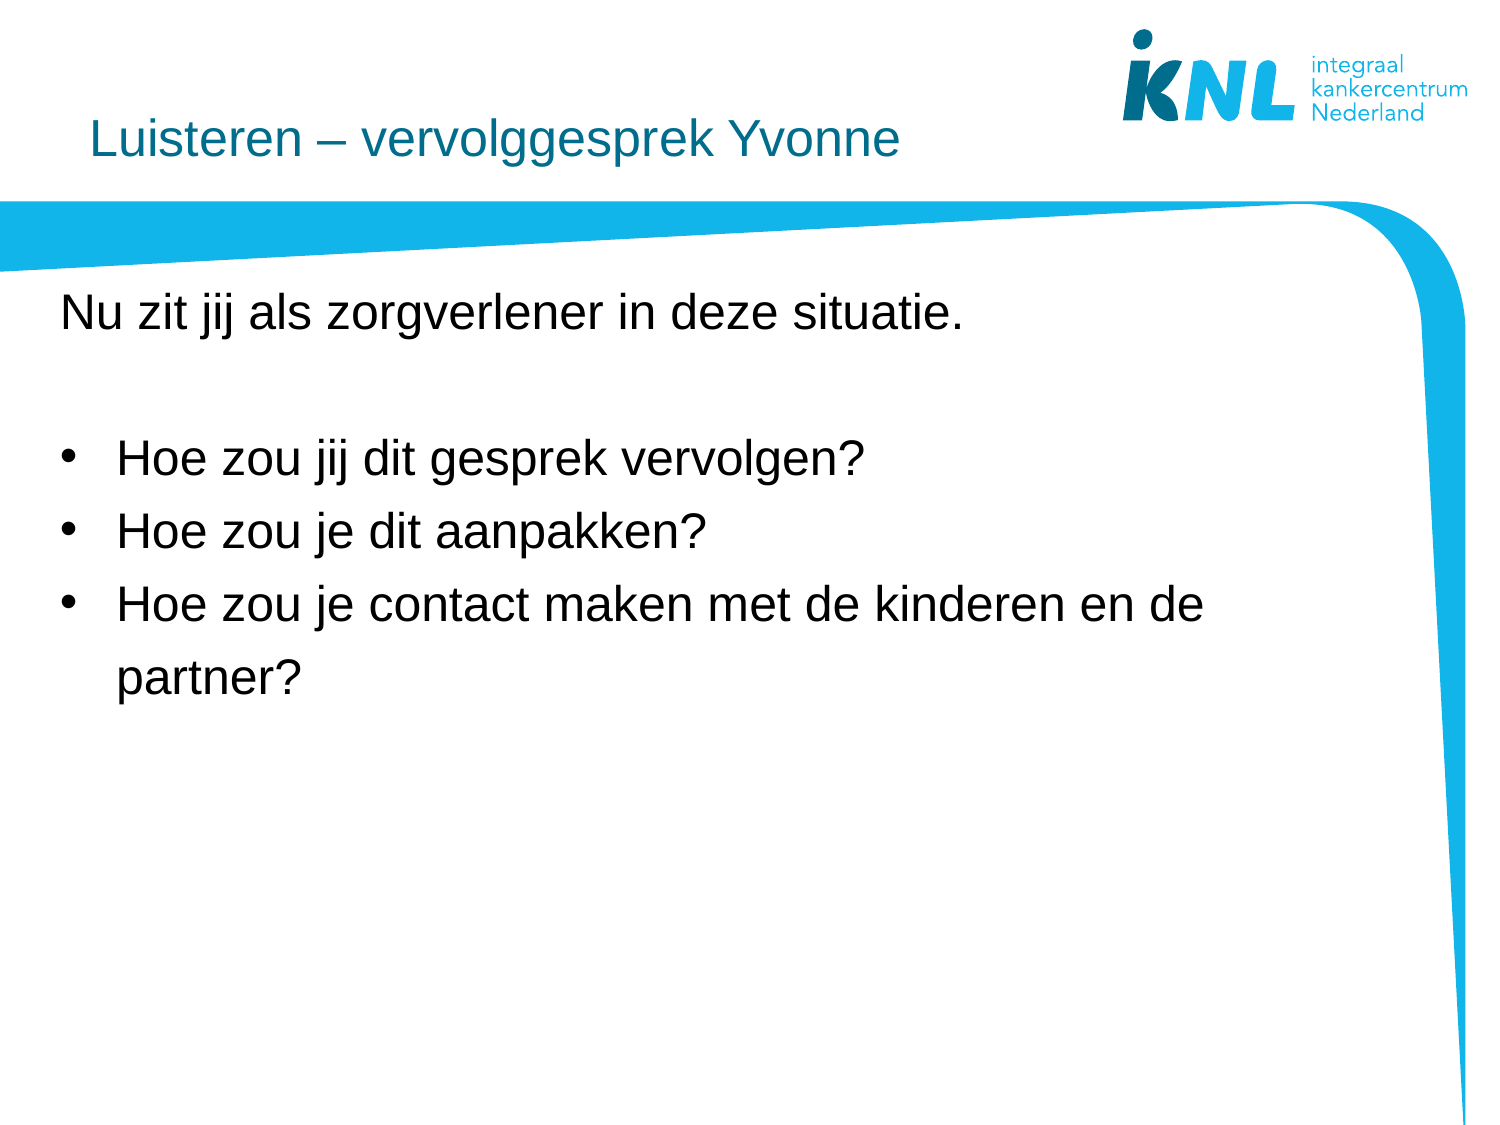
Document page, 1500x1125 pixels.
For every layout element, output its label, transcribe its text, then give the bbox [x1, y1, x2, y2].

list Nu zit jij als zorgverlener in deze situatie. Hoe zou jij dit gesprek vervolgen? Hoe zou je dit aanpakken? Hoe zou je contact maken met de kinderen en de partner? [47, 266, 1361, 999]
title Luisteren – vervolggesprek Yvonne [77, 42, 1075, 168]
